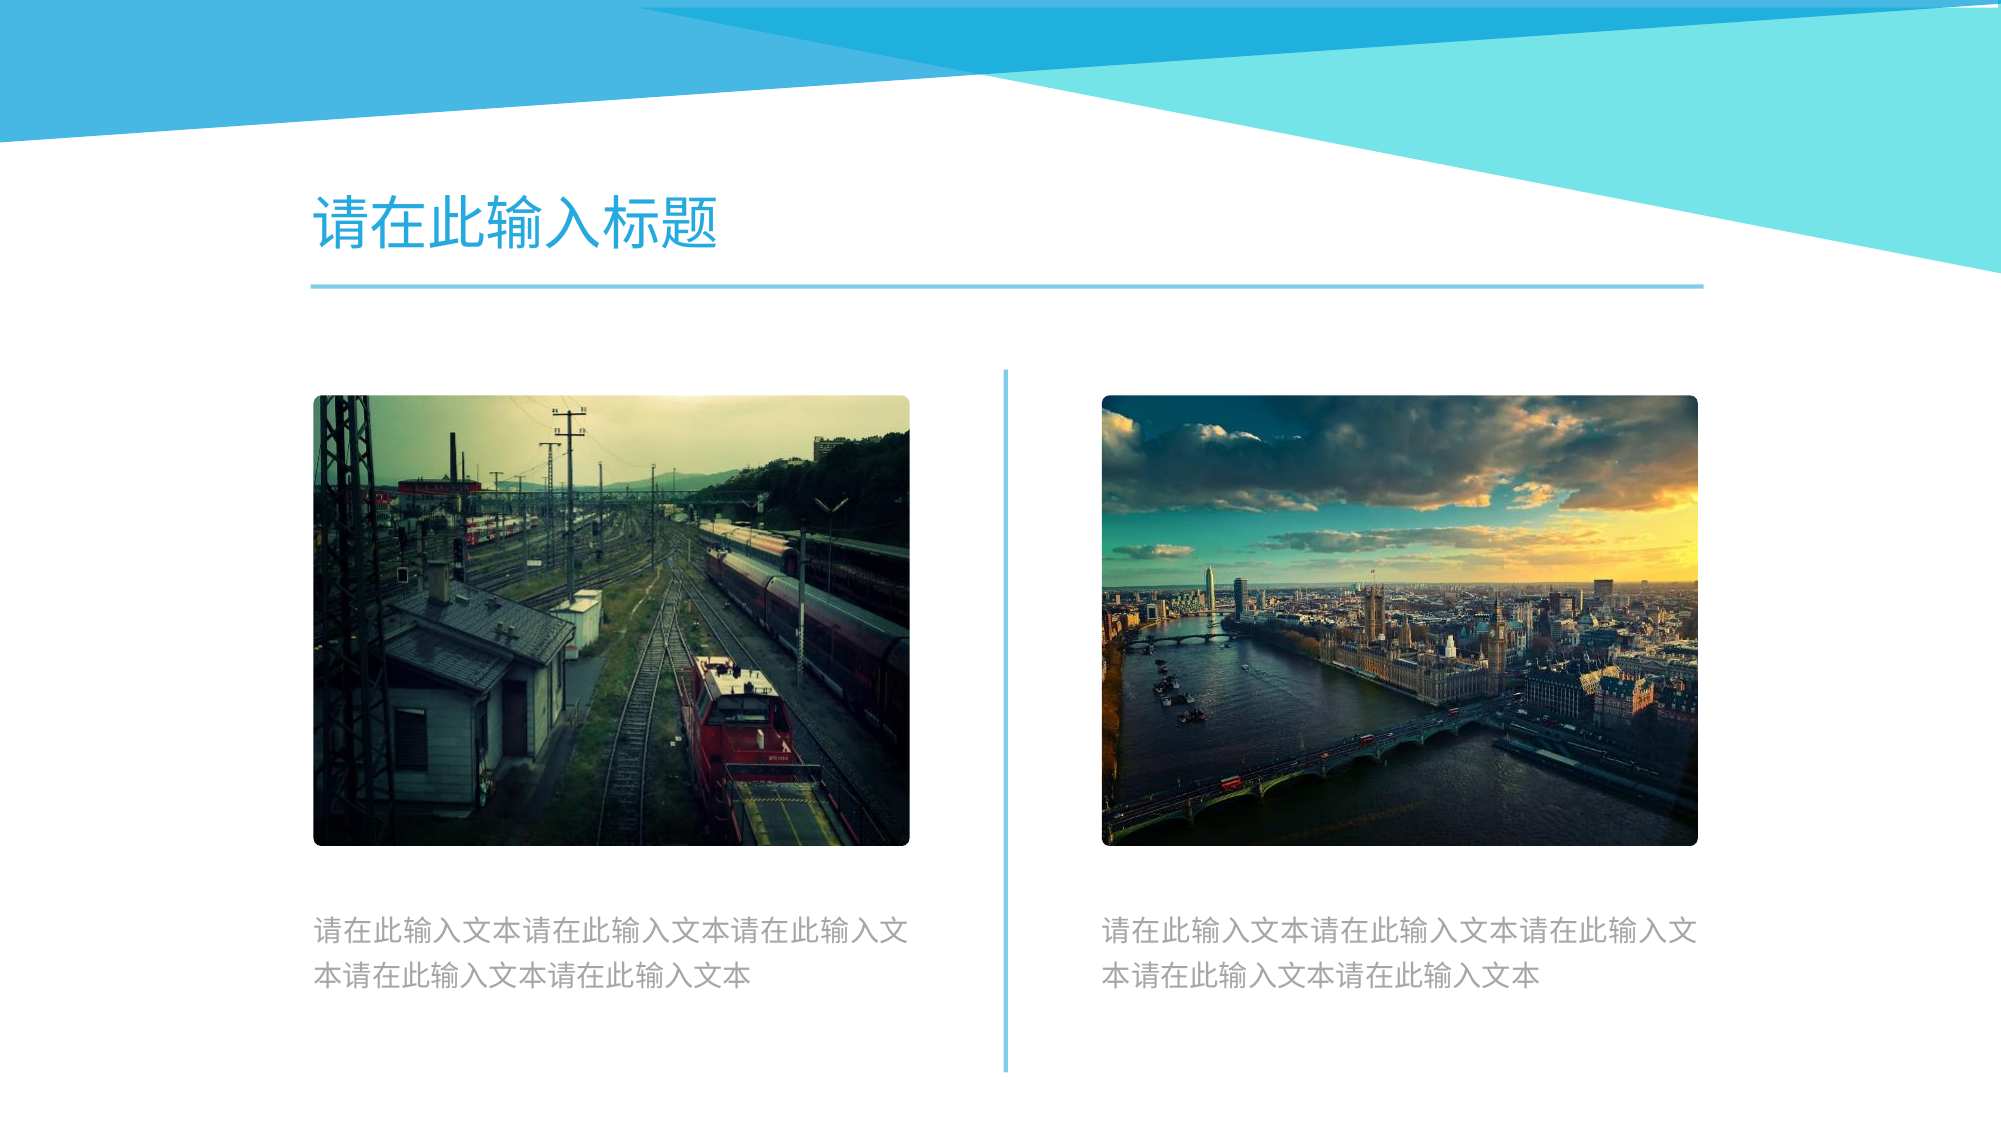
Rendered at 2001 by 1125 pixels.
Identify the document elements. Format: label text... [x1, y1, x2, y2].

text_box [313, 395, 910, 847]
text_box 请在此输入文本请在此输入文本请在此输入文本请在此输入文本请在此输入文本 [1101, 901, 1698, 1099]
text_box [1101, 395, 1698, 847]
text_box 请在此输入标题 [296, 145, 1008, 284]
text_box 请在此输入文本请在此输入文本请在此输入文本请在此输入文本请在此输入文本 [313, 901, 910, 1099]
